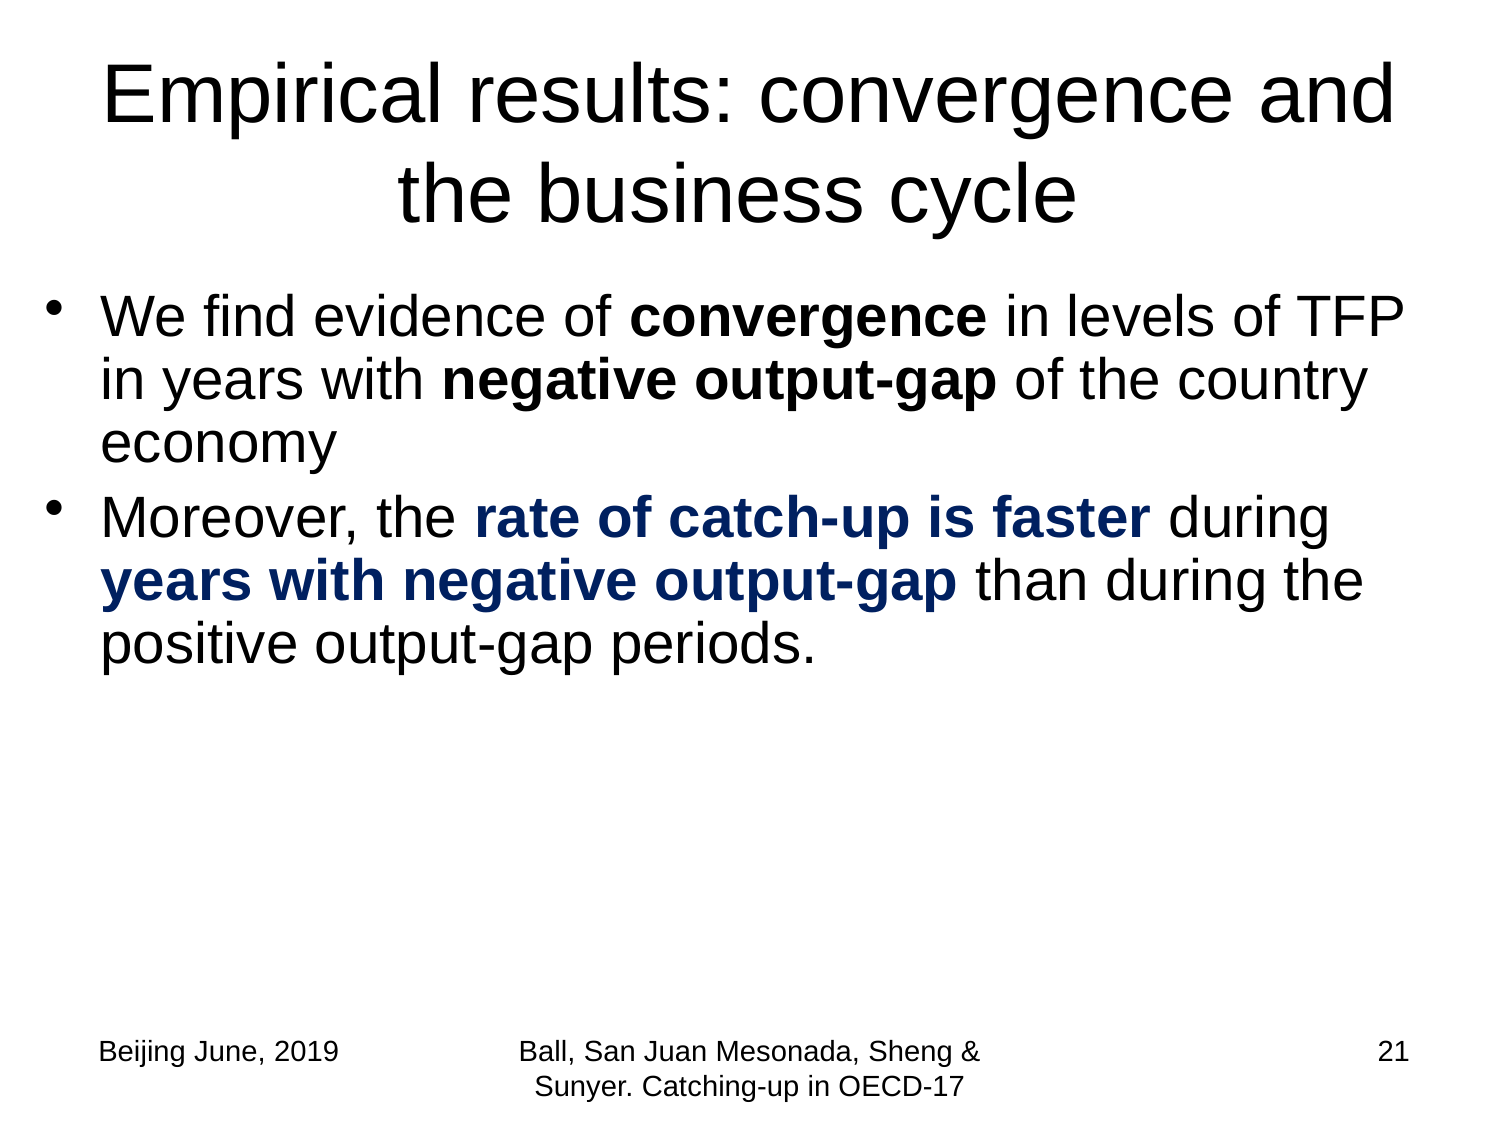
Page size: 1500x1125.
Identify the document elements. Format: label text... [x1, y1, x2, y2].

slide_number 21 [1074, 1024, 1426, 1103]
list We find evidence of convergence in levels of TFP in years with negative output-gap of the country economy Moreover, the rate of catch-up is faster during years with negative output-gap than during the positive output-gap periods. [29, 278, 1459, 1024]
title Empirical results: convergence and the business cycle [75, 45, 1425, 233]
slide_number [74, 1024, 426, 1103]
footer Ball, San Juan Mesonada, Sheng & Sunyer. Catching-up in OECD-17 [454, 1024, 1046, 1103]
